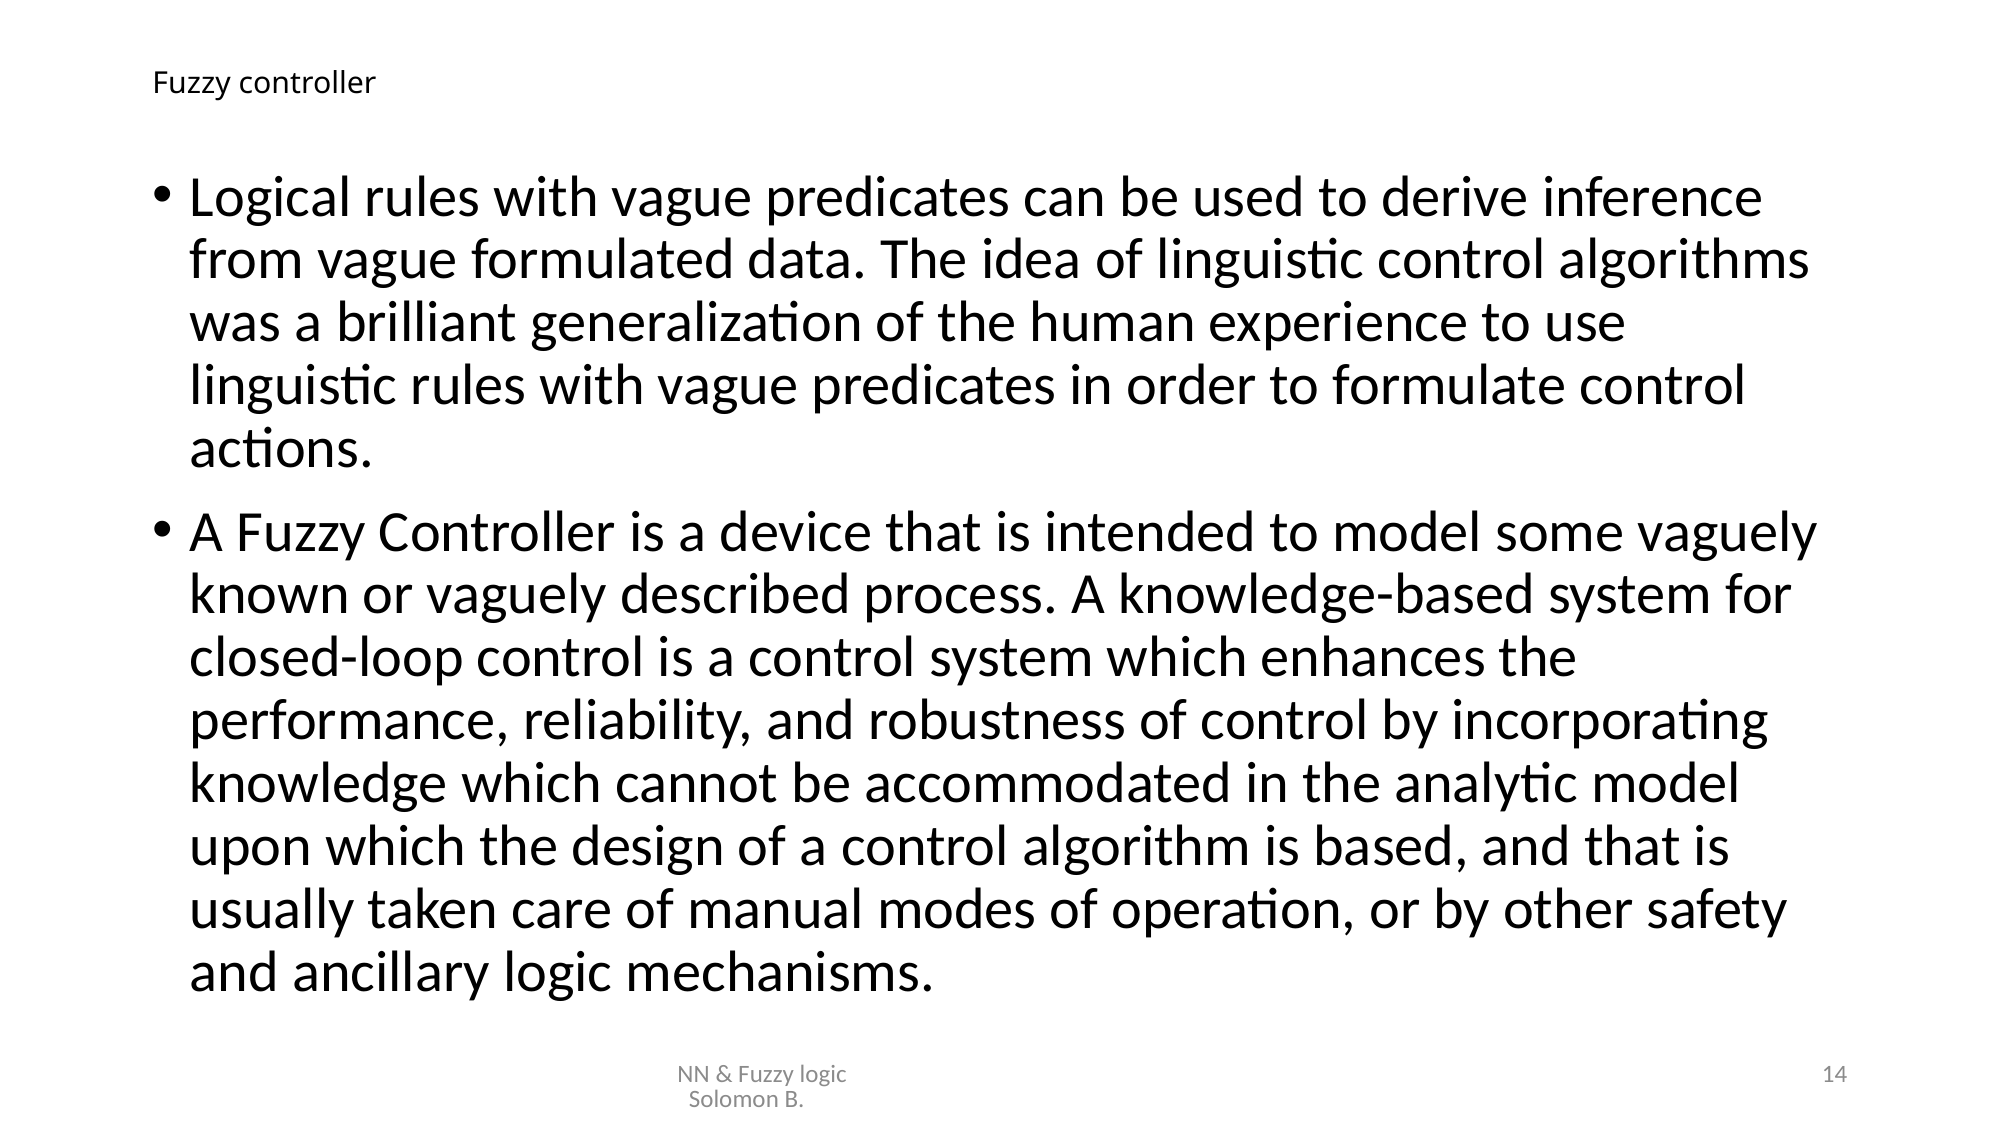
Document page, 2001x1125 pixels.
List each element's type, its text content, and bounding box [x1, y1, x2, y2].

title Fuzzy controller [137, 59, 1863, 109]
list Logical rules with vague predicates can be used to derive inference from vague formulated data. The idea of linguistic control algorithms was a brilliant generalization of the human experience to use linguistic rules with vague predicates in order to formulate control actions. A Fuzzy Controller is a device that is intended to model some vaguely known or vaguely described process. A knowledge-based system for closed-loop control is a control system which enhances the performance, reliability, and robustness of control by incorporating knowledge which cannot be accommodated in the analytic model upon which the design of a control algorithm is based, and that is usually taken care of manual modes of operation, or by other safety and ancillary logic mechanisms. [137, 158, 1863, 1014]
slide_number 14 [1412, 1042, 1863, 1103]
footer NN & Fuzzy logic Solomon B. [662, 1042, 1338, 1103]
